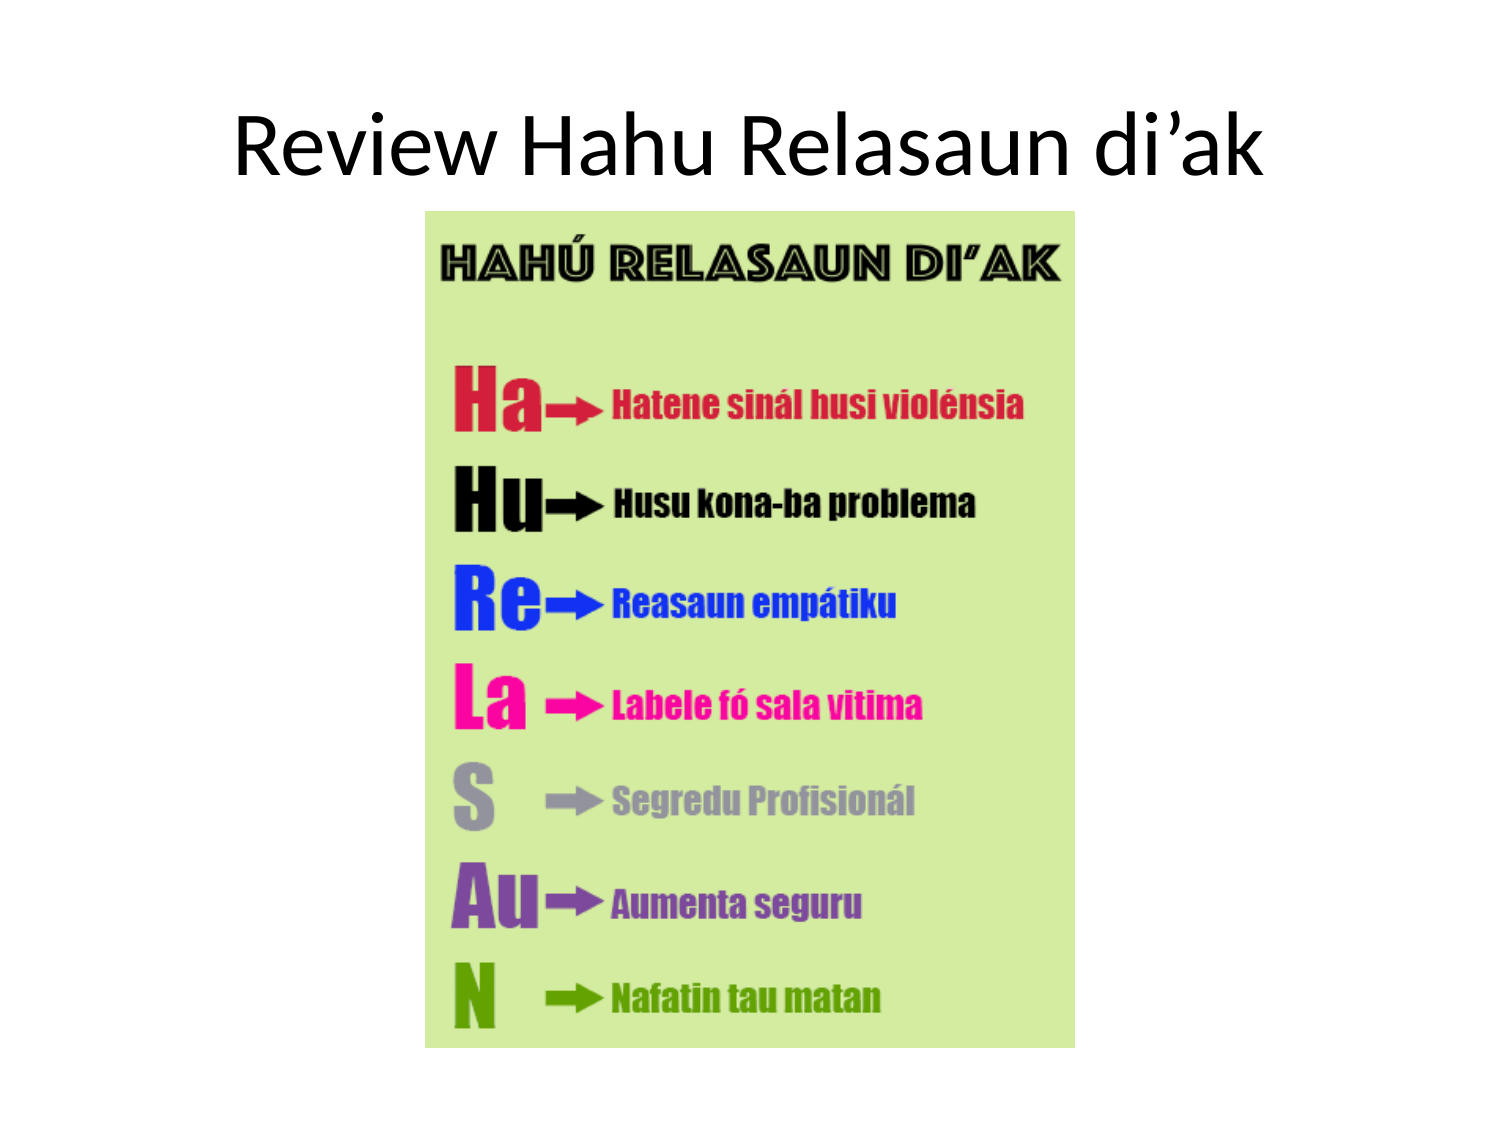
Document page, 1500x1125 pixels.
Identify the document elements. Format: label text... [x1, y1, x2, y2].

title Review Hahu Relasaun di’ak [75, 45, 1425, 233]
picture [424, 211, 1076, 1048]
